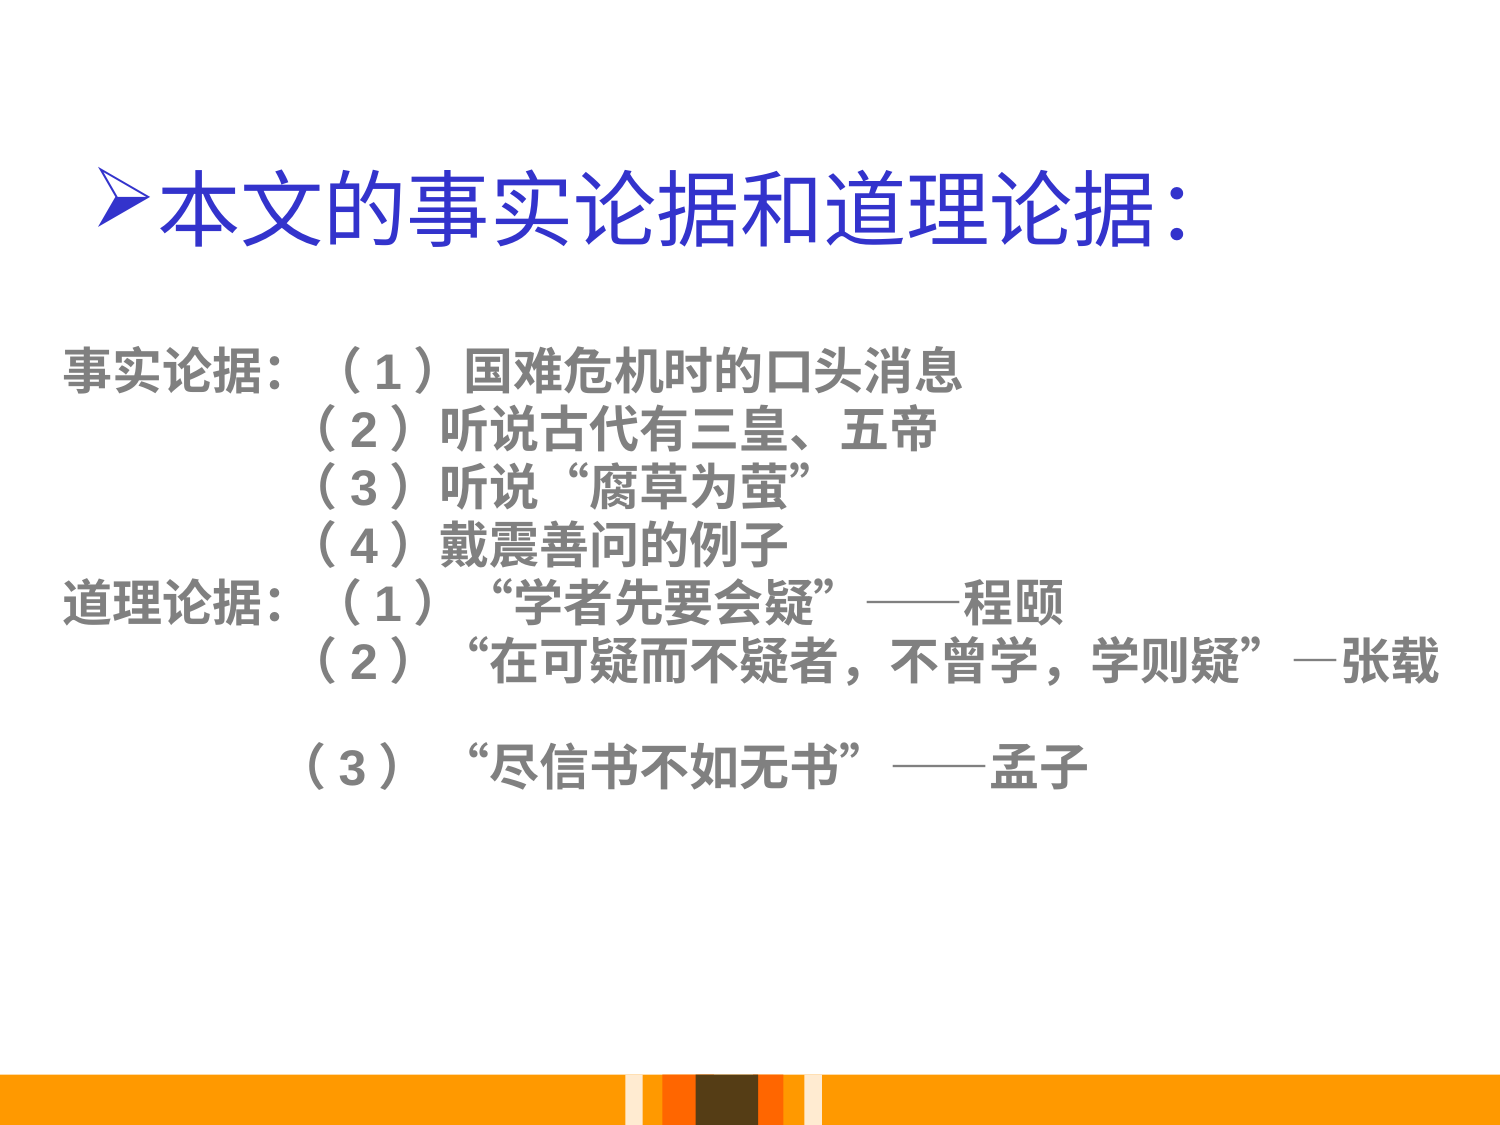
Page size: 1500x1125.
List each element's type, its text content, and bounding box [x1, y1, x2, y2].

title 本文的事实论据和道理论据： [0, 113, 1350, 302]
list 事实论据：（1）国难危机时的口头消息 （2）听说古代有三皇、五帝 （3）听说“腐草为萤” （4）戴震善问的例子 道理论据：（1）“学者先要会疑”——程颐 （2）“在可疑而不疑者，不曾学，学则疑”—张载 （3） “尽信书不如无书”——孟子 [47, 343, 1459, 982]
